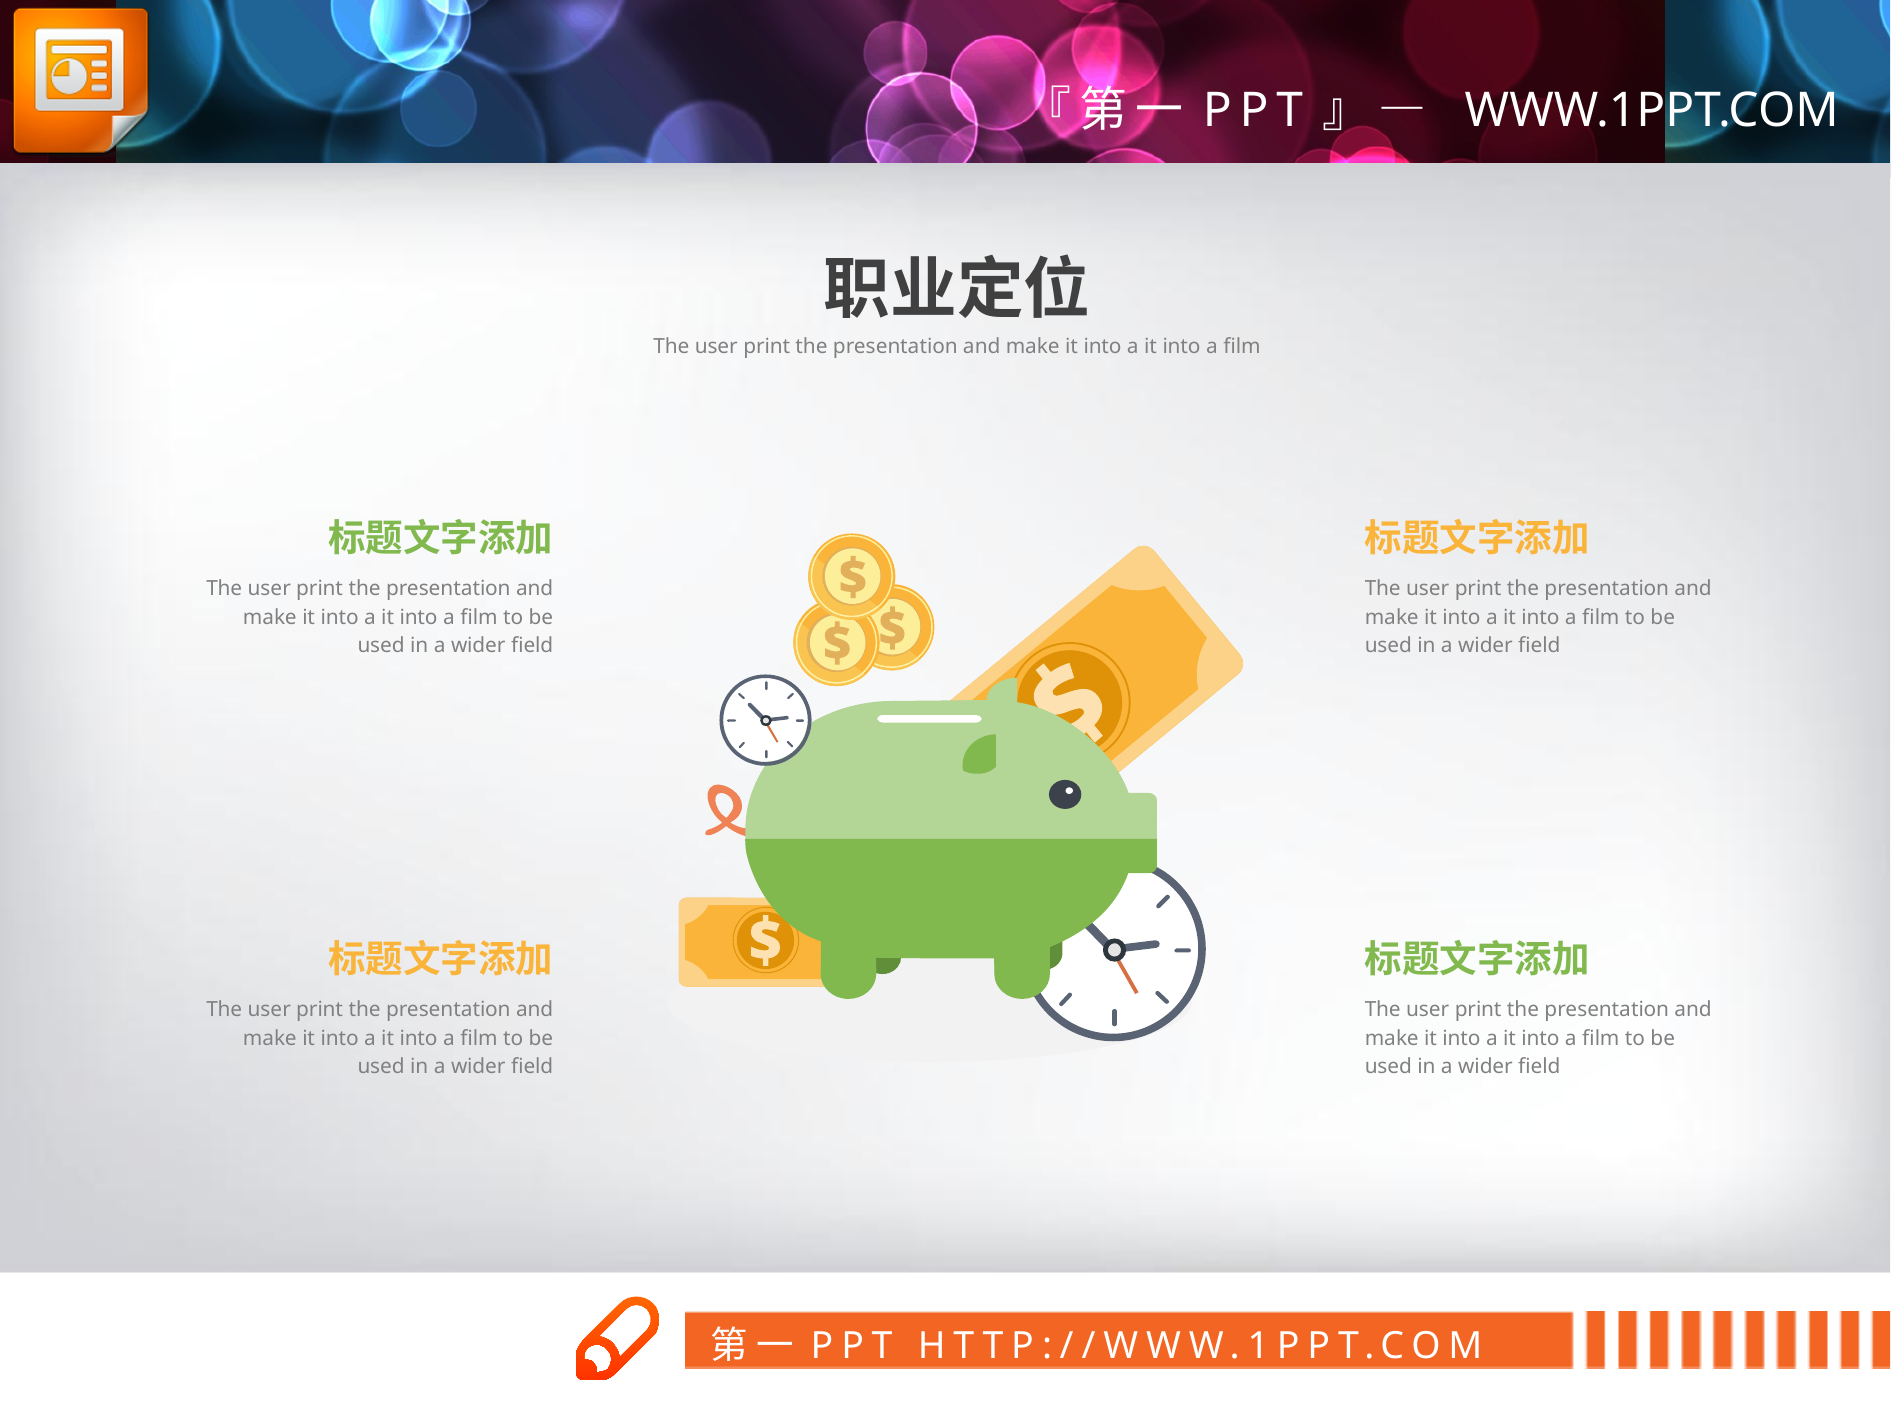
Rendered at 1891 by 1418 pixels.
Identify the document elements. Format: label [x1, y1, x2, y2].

text_box [1349, 927, 1741, 1087]
text_box [666, 533, 1246, 1063]
text_box [1349, 505, 1741, 666]
text_box [545, 238, 1369, 364]
picture [0, 0, 1891, 1275]
picture [685, 1311, 1891, 1369]
text_box [176, 927, 569, 1087]
text_box [176, 505, 569, 666]
